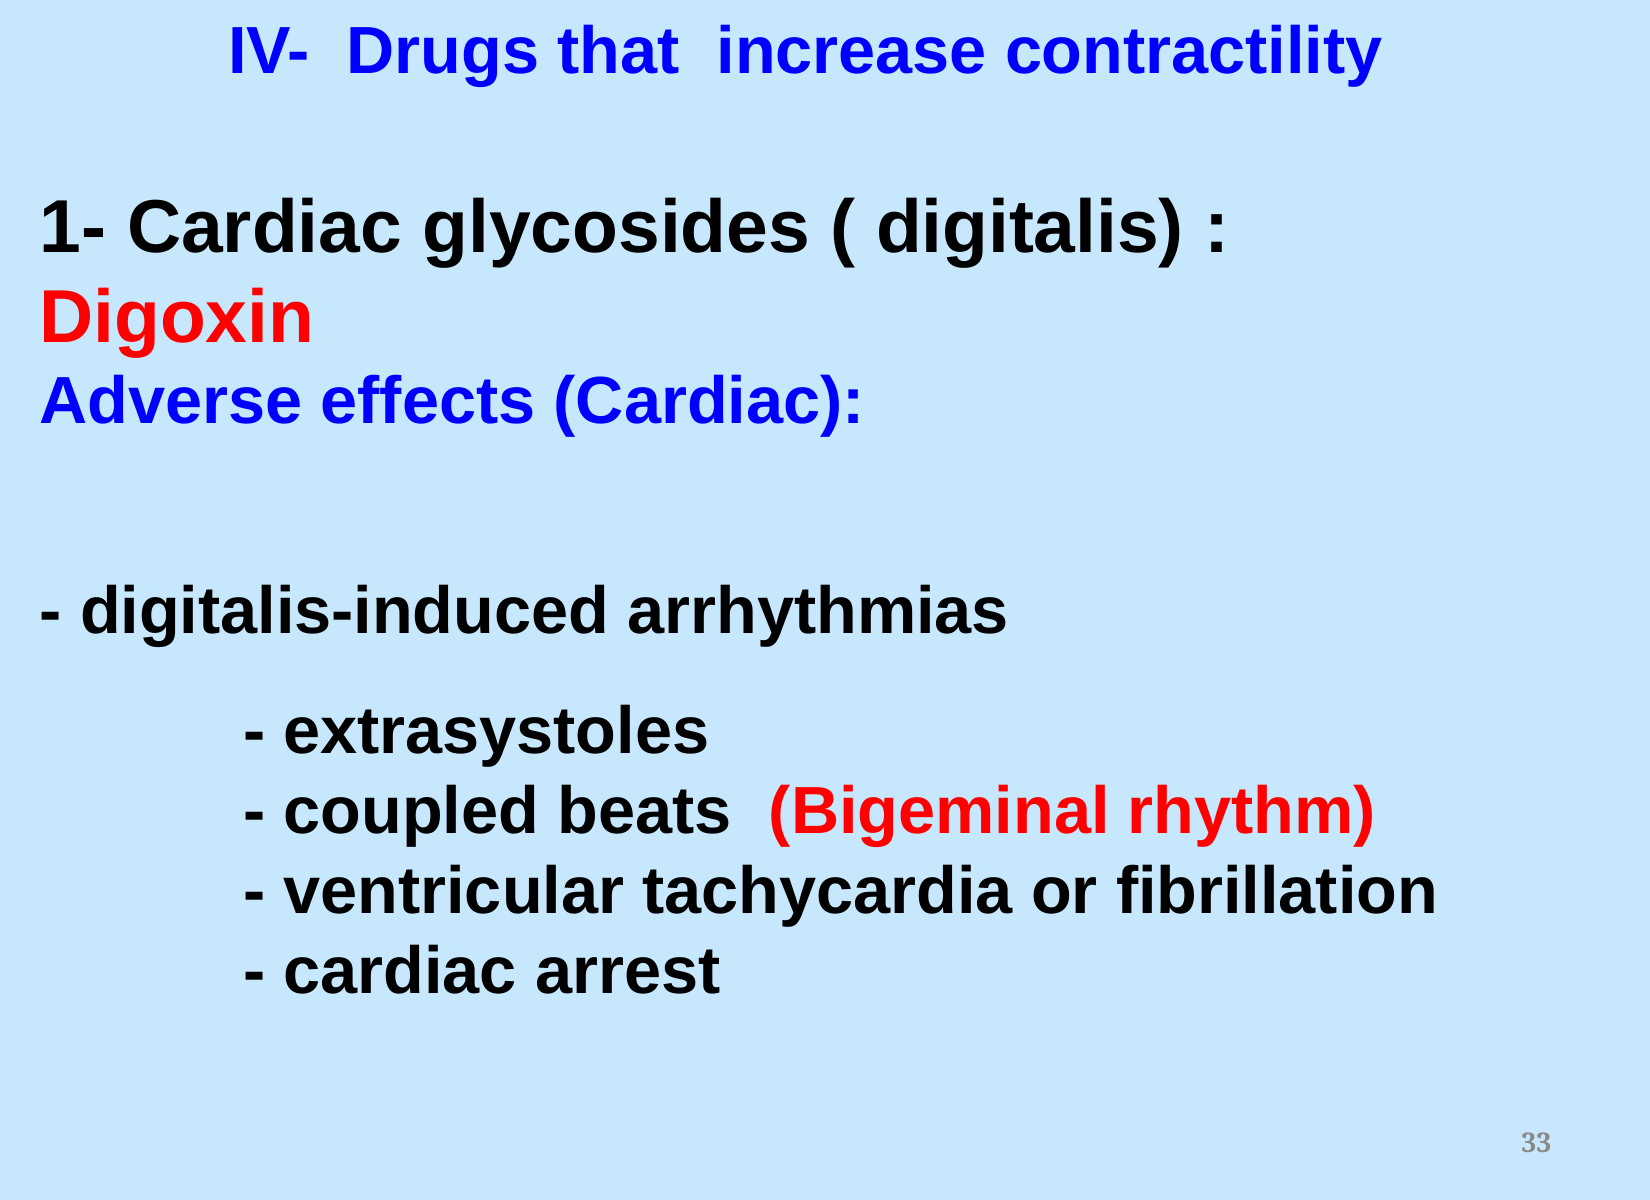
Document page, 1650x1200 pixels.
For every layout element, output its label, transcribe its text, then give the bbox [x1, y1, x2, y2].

slide_number 33 [1182, 1125, 1568, 1176]
text_box IV- Drugs that increase contractility 1- Cardiac glycosides ( digitalis) : Digoxin Adverse effects (Cardiac): - digitalis-induced arrhythmias - extrasystoles - coupled beats (Bigeminal rhythm) - ventricular tachycardia or fibrillation - cardiac arrest [24, 0, 1588, 1125]
